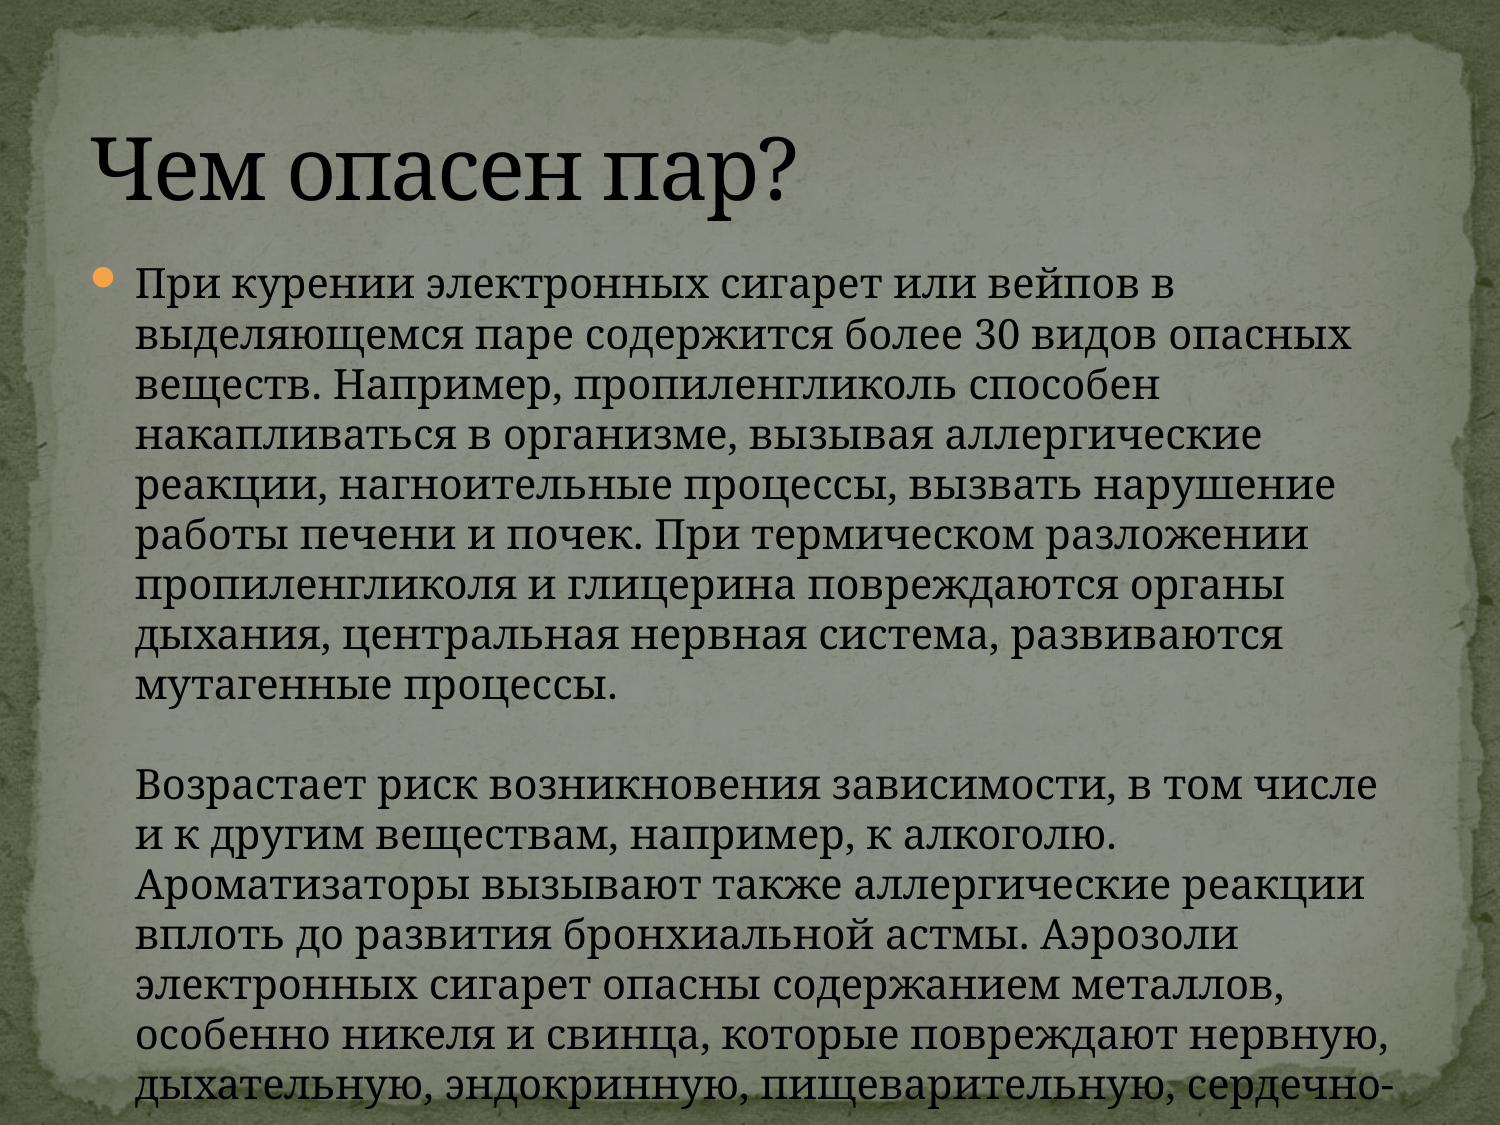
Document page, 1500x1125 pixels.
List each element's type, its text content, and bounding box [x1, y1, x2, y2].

list При курении электронных сигарет или вейпов в выделяющемся паре содержится более 30 видов опасных веществ. Например, пропиленгликоль способен накапливаться в организме, вызывая аллергические реакции, нагноительные процессы, вызвать нарушение работы печени и почек. При термическом разложении пропиленгликоля и глицерина повреждаются органы дыхания, центральная нервная система, развиваются мутагенные процессы. Возрастает риск возникновения зависимости, в том числе и к другим веществам, например, к алкоголю. Ароматизаторы вызывают также аллергические реакции вплоть до развития бронхиальной астмы. Аэрозоли электронных сигарет опасны содержанием металлов, особенно никеля и свинца, которые повреждают нервную, дыхательную, эндокринную, пищеварительную, сердечно-сосудистую и выделительную системы. [75, 249, 1425, 1000]
title Чем опасен пар? [74, 24, 1425, 225]
